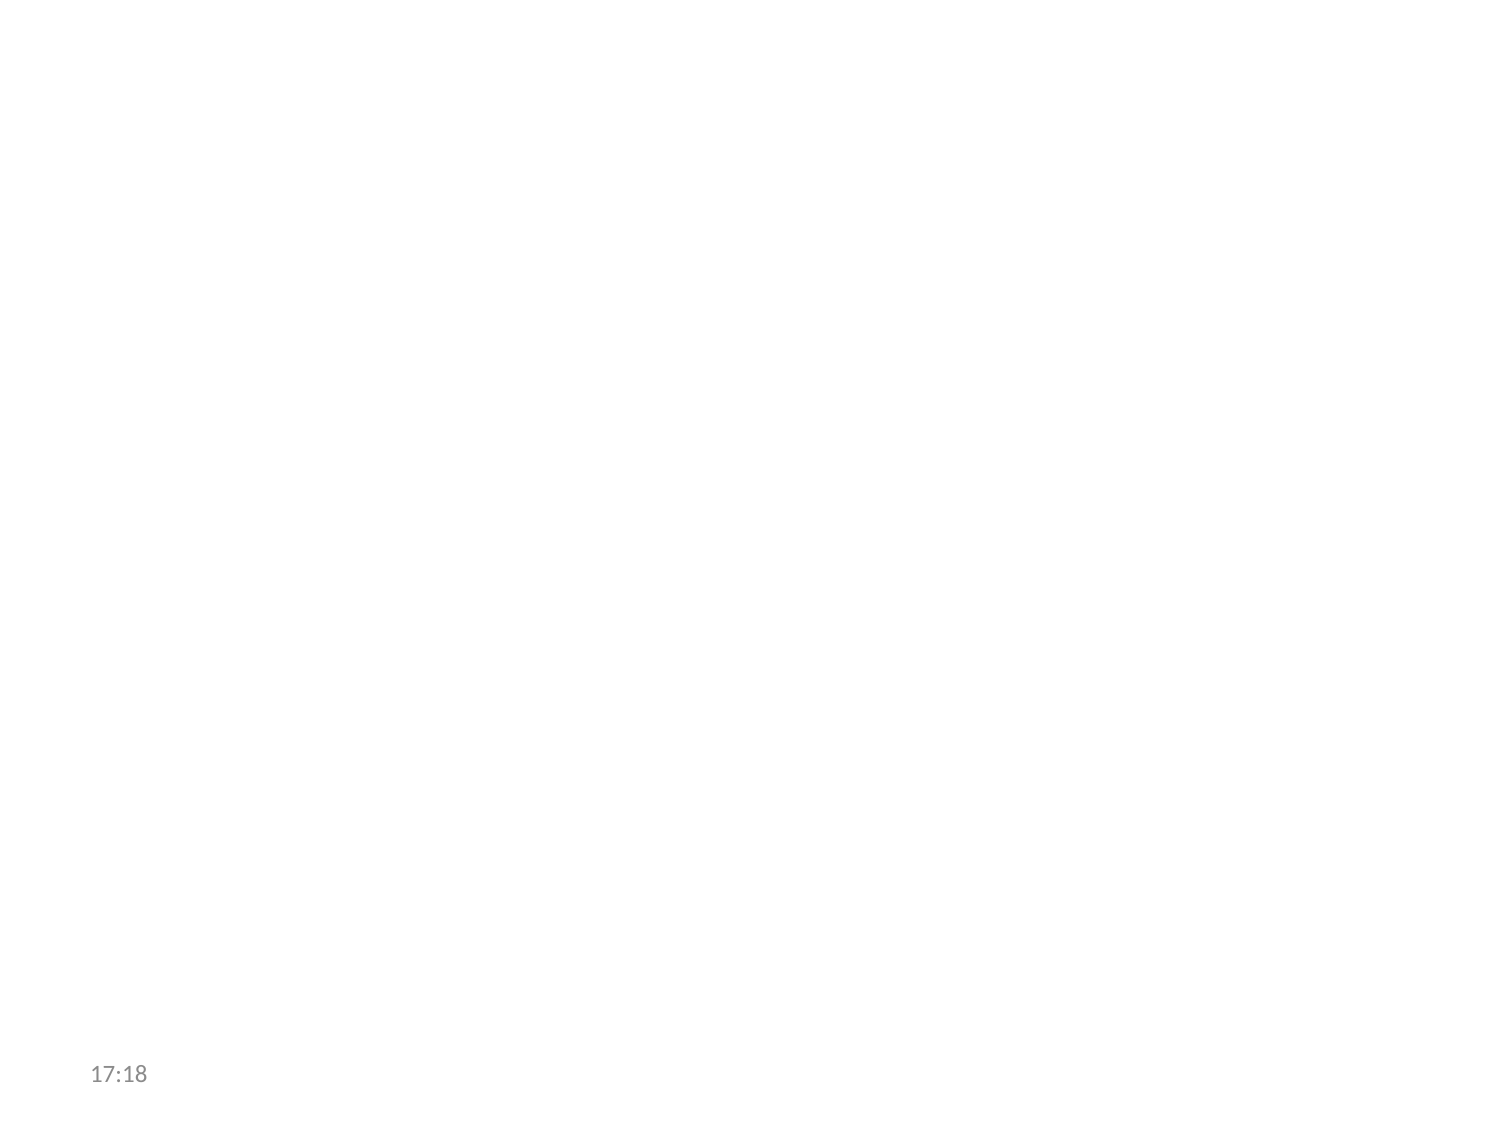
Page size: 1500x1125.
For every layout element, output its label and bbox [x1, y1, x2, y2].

slide_number [75, 1042, 425, 1103]
